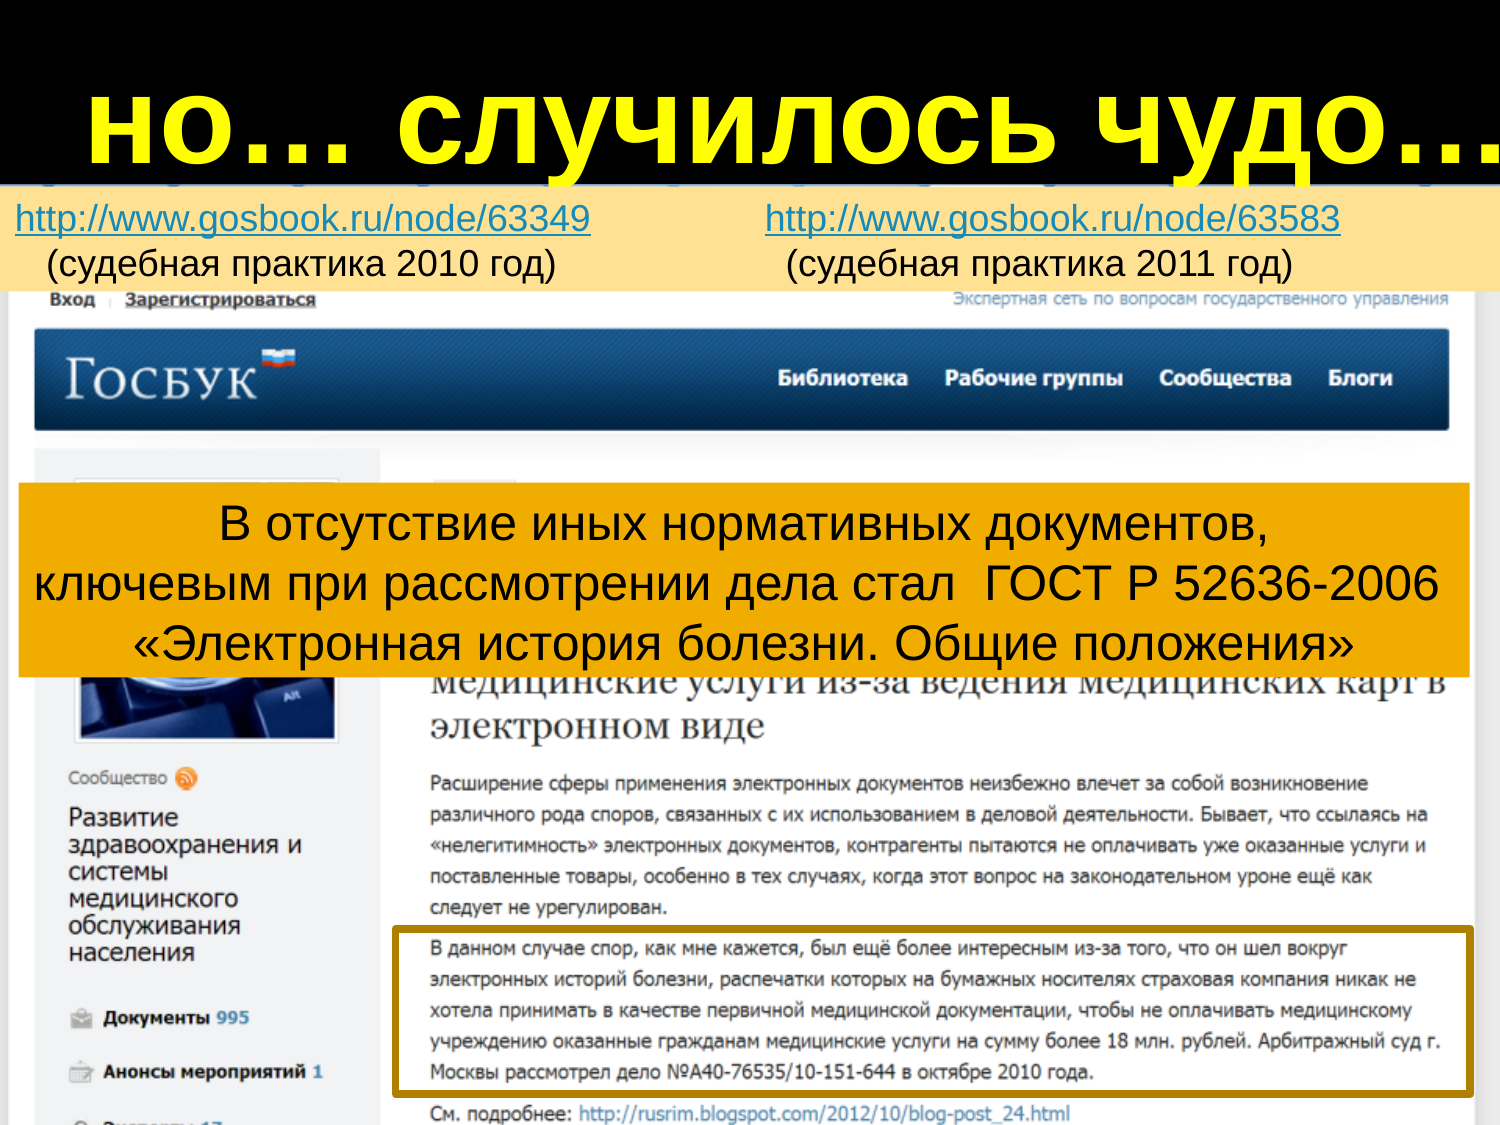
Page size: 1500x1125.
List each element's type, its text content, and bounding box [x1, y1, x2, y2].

picture [0, 184, 1500, 1125]
text_box но… случилось чудо… [69, 30, 1500, 182]
